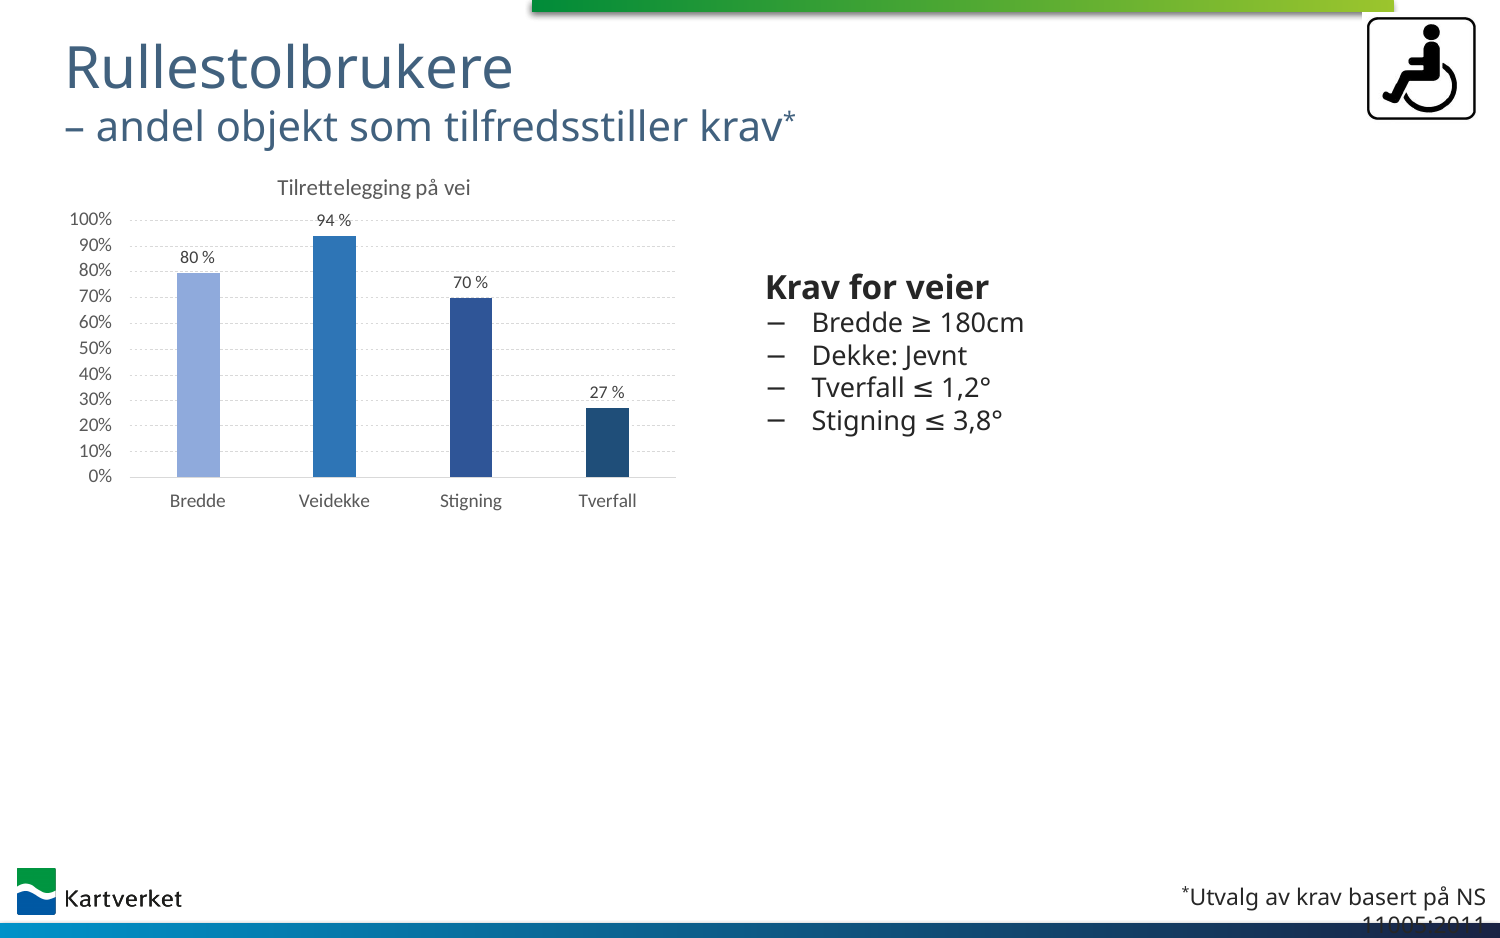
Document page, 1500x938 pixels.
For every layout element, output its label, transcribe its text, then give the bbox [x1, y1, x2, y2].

picture [62, 166, 687, 519]
text_box Rullestolbrukere – andel objekt som tilfredsstiller krav* [49, 25, 1431, 158]
text_box Krav for veier Bredde ≥ 180cm Dekke: Jevnt Tverfall ≤ 1,2° Stigning ≤ 3,8° [750, 258, 1234, 444]
picture [1362, 12, 1481, 126]
text_box *Utvalg av krav basert på NS 11005:2011 [1068, 873, 1500, 938]
